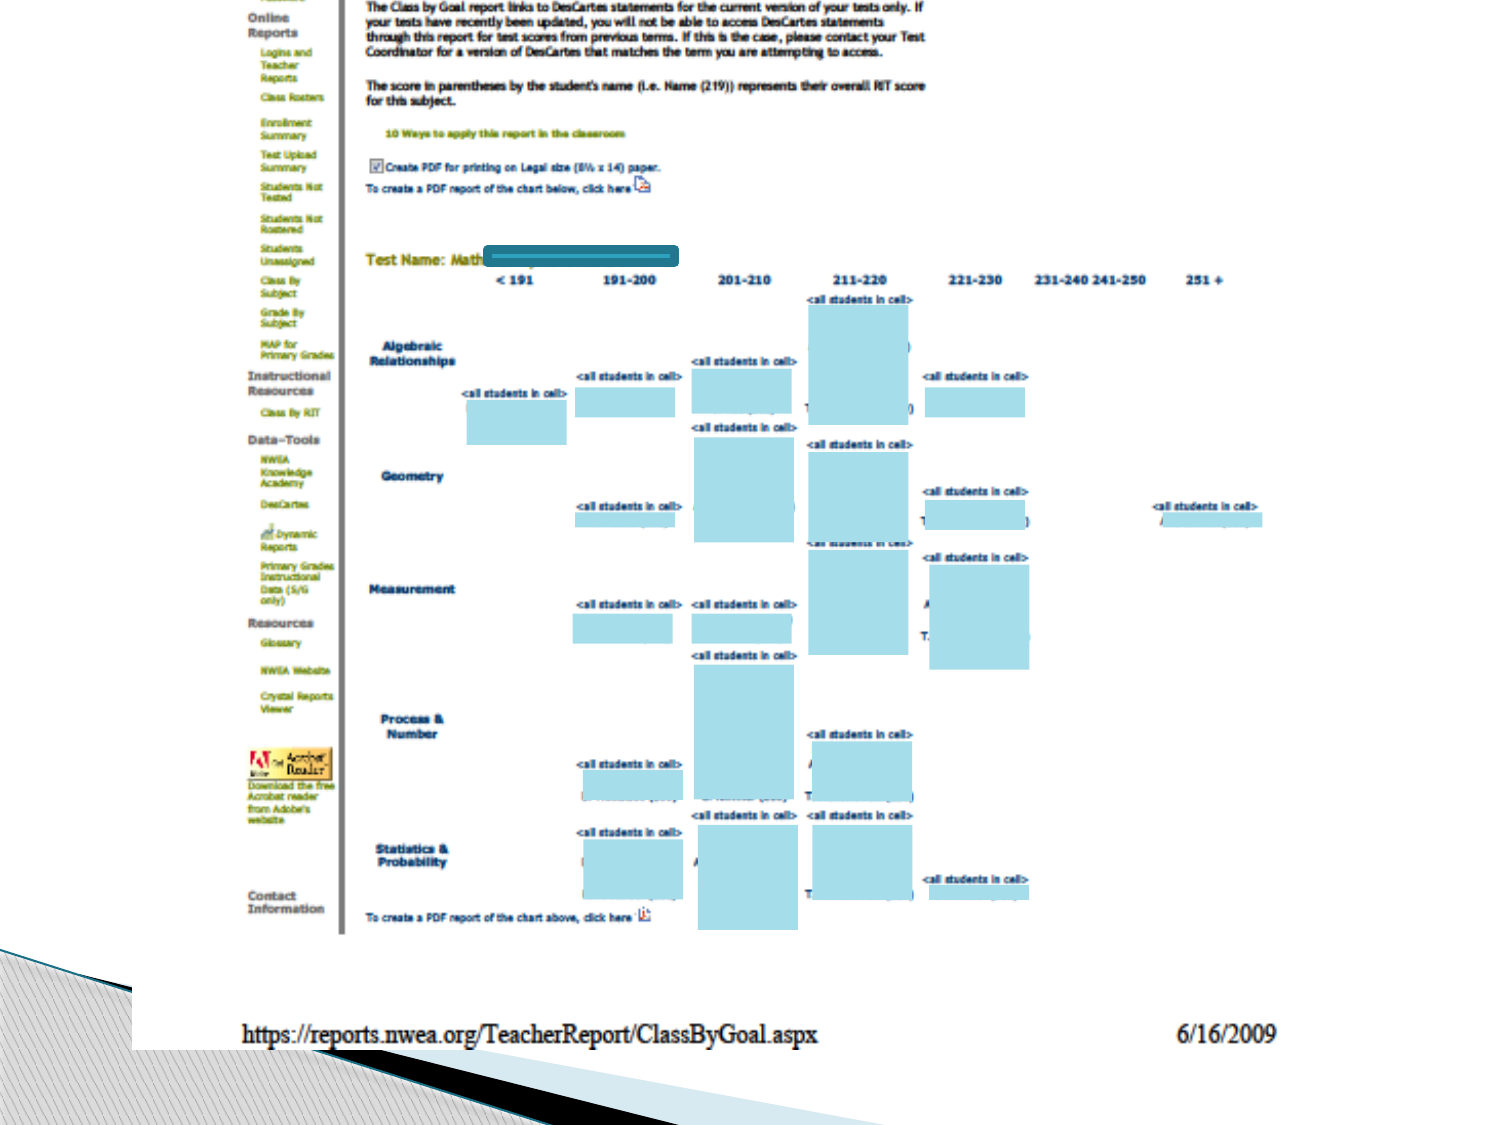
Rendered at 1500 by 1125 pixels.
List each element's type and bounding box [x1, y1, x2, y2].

text_box [132, 0, 1388, 1051]
